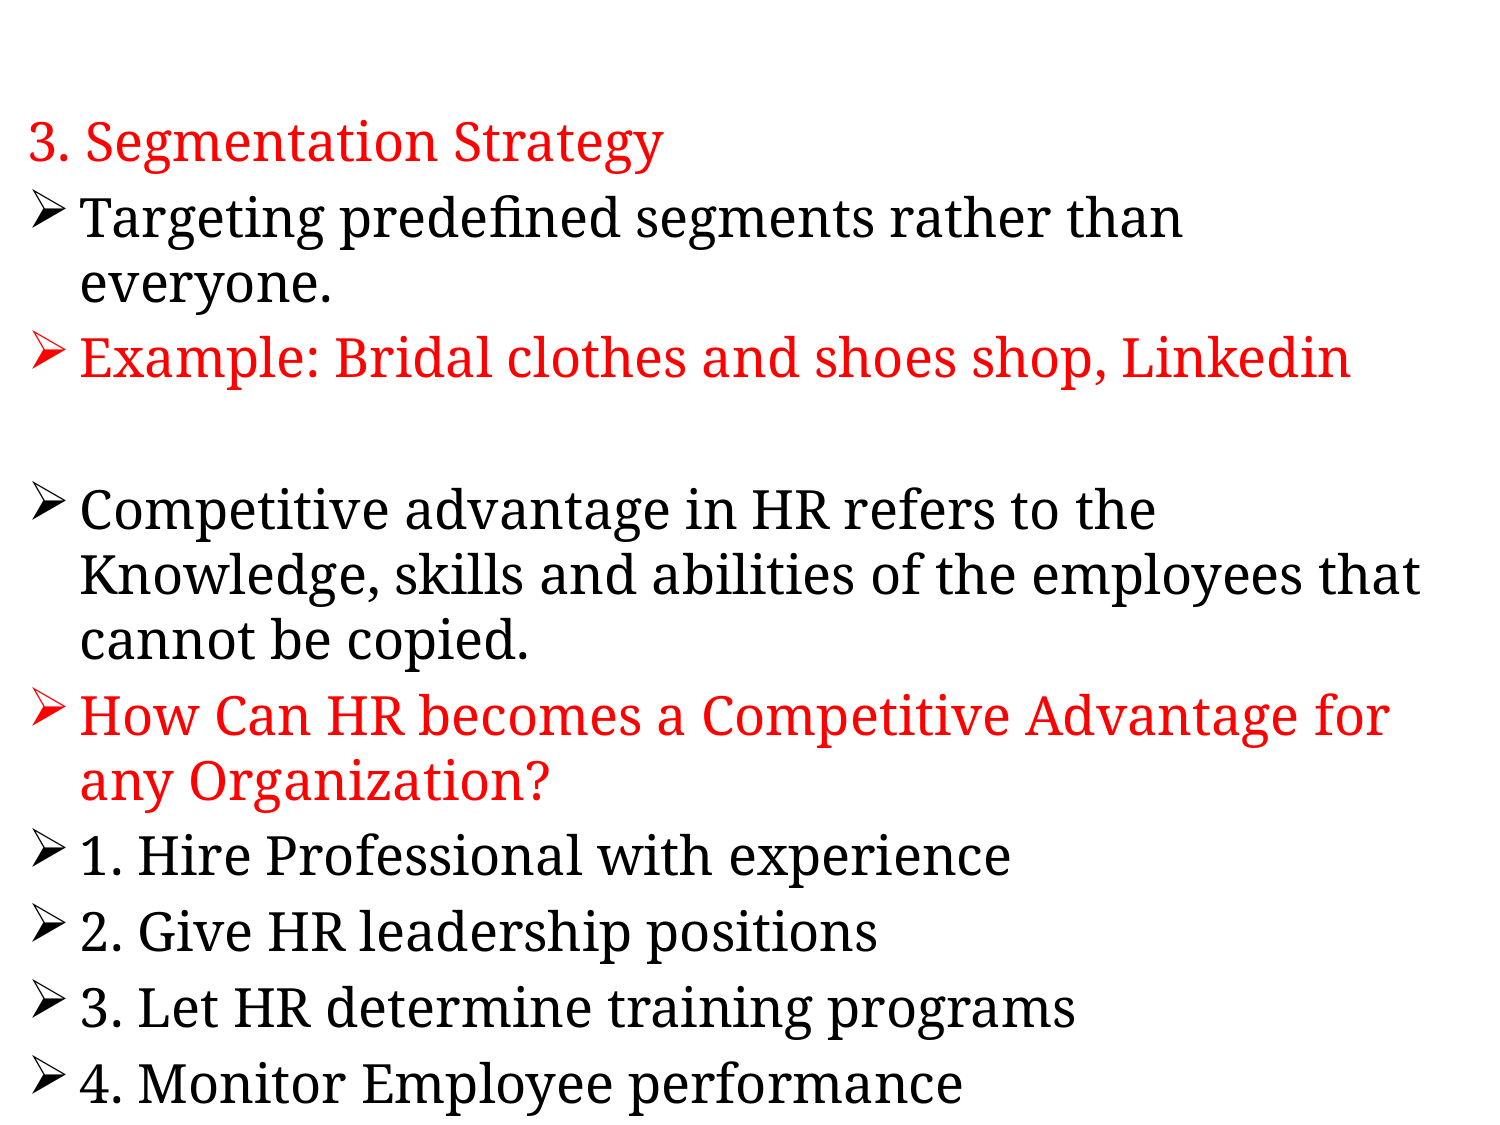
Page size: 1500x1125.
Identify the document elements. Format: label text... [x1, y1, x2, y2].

list 3. Segmentation Strategy Targeting predefined segments rather than everyone. Example: Bridal clothes and shoes shop, Linkedin Competitive advantage in HR refers to the Knowledge, skills and abilities of the employees that cannot be copied. How Can HR becomes a Competitive Advantage for any Organization? 1. Hire Professional with experience 2. Give HR leadership positions 3. Let HR determine training programs 4. Monitor Employee performance [12, 99, 1463, 1125]
